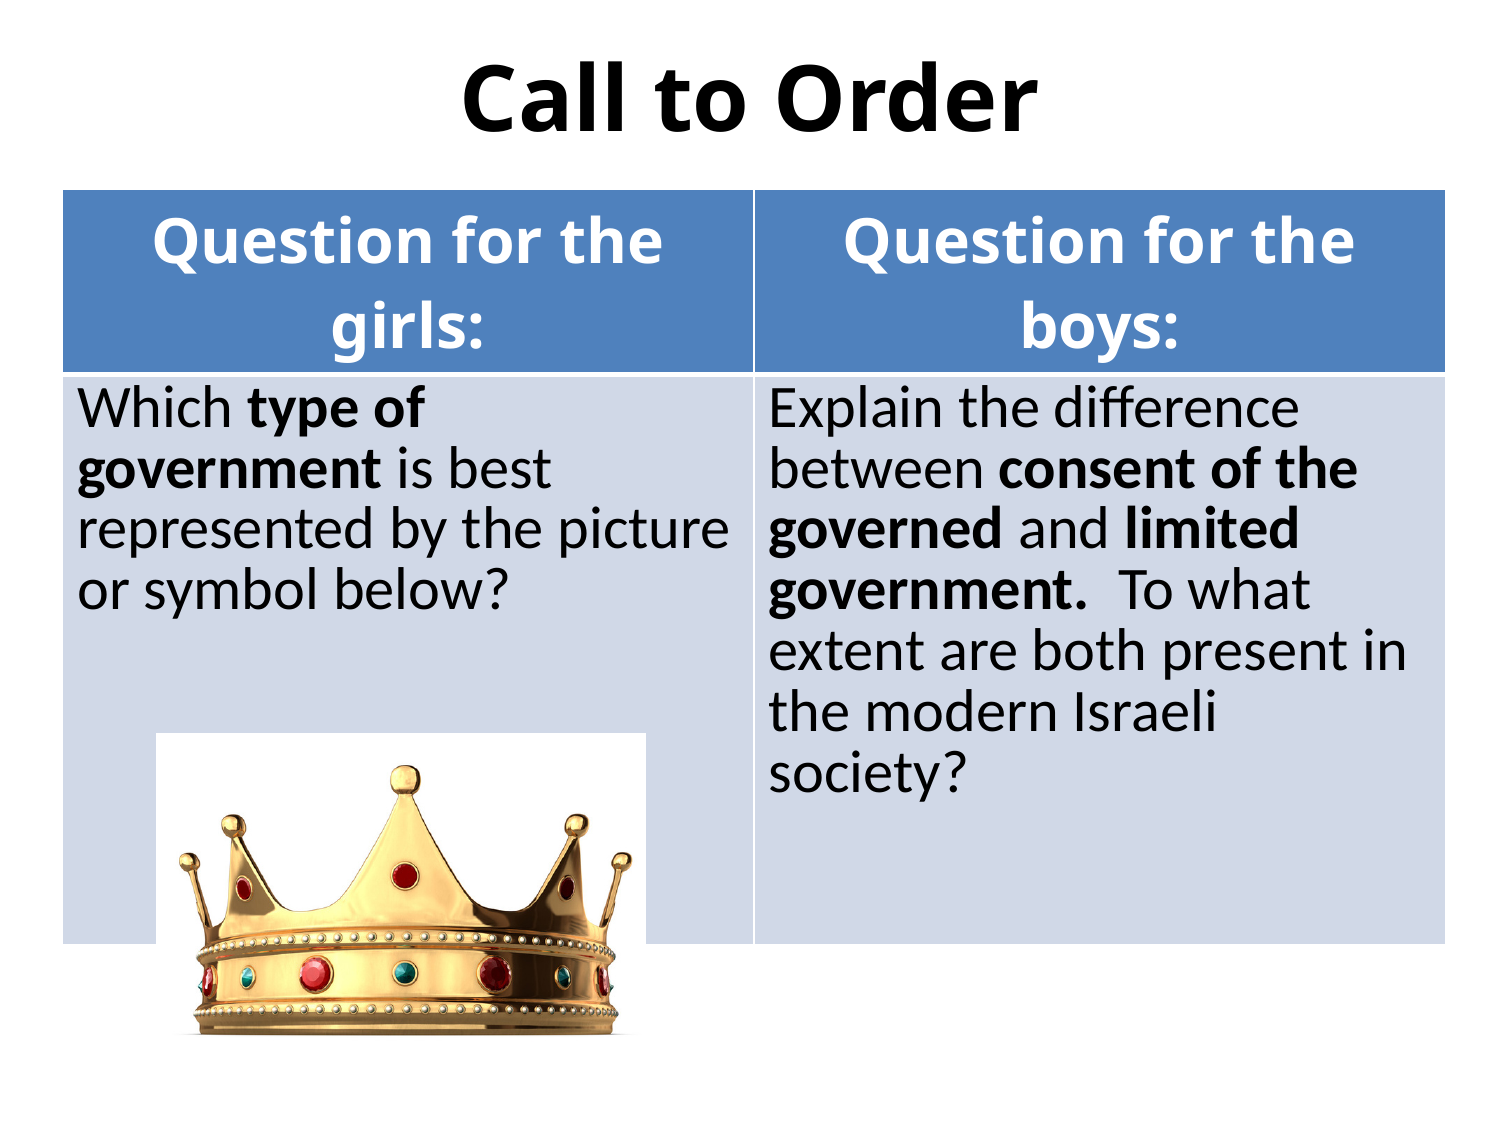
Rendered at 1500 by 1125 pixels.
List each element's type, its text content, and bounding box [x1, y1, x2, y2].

table_header Question for the girls: [63, 190, 753, 372]
table_header Question for the boys: [755, 190, 1445, 372]
picture [155, 732, 647, 1082]
table_cell Which type of government is best represented by the picture or symbol below? [63, 377, 753, 944]
title Call to Order [112, 0, 1388, 189]
table_cell Explain the difference between consent of the governed and limited government. To what extent are both present in the modern Israeli society? [755, 377, 1445, 944]
